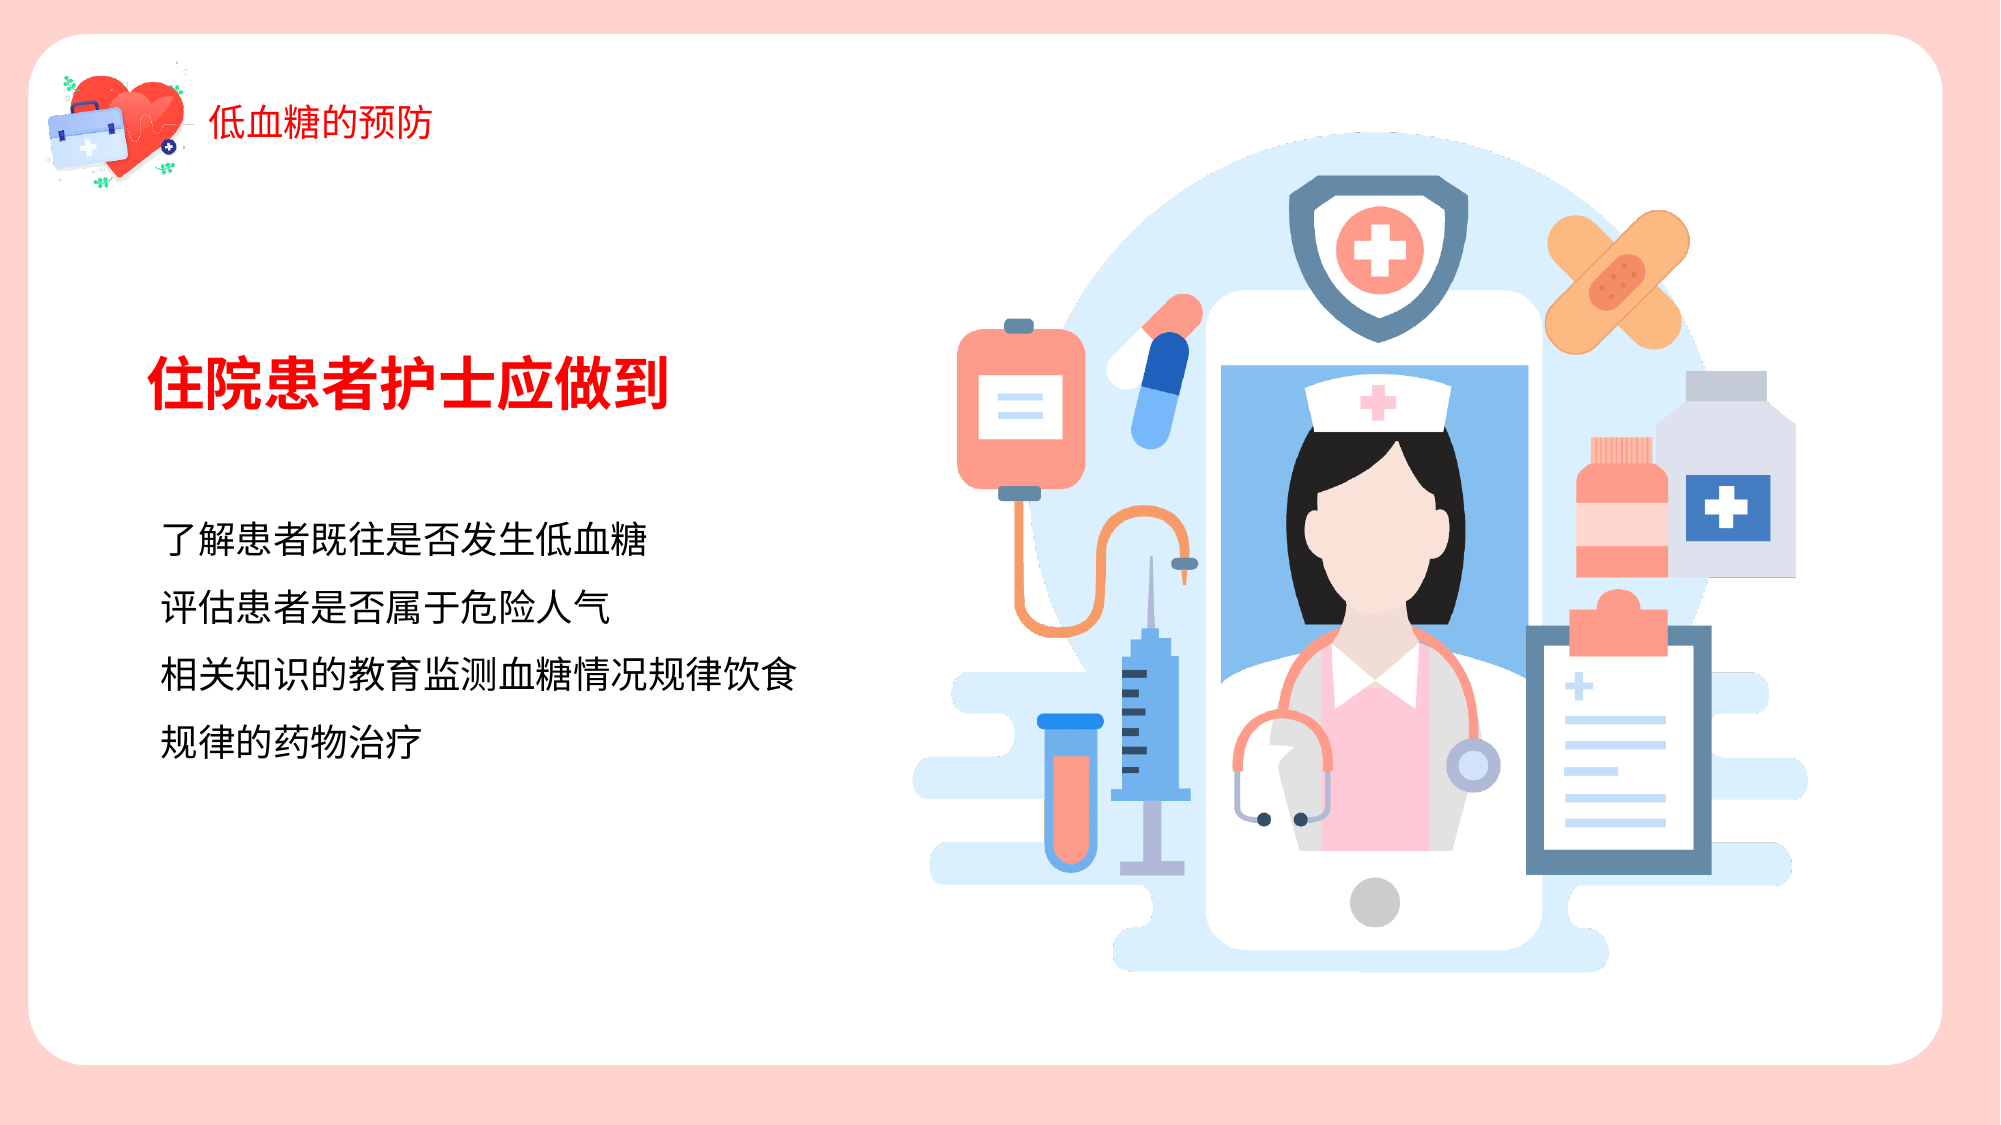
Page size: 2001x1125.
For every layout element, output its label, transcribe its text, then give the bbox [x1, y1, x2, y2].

picture [0, 0, 2000, 1125]
title 低血糖的预防 [193, 59, 1919, 188]
text_box 了解患者既往是否发生低血糖 评估患者是否属于危险人气 相关知识的教育监测血糖情况规律饮食 规律的药物治疗 [146, 486, 816, 771]
text_box 住院患者护士应做到 [145, 334, 720, 430]
text_box [27, 33, 1944, 1067]
